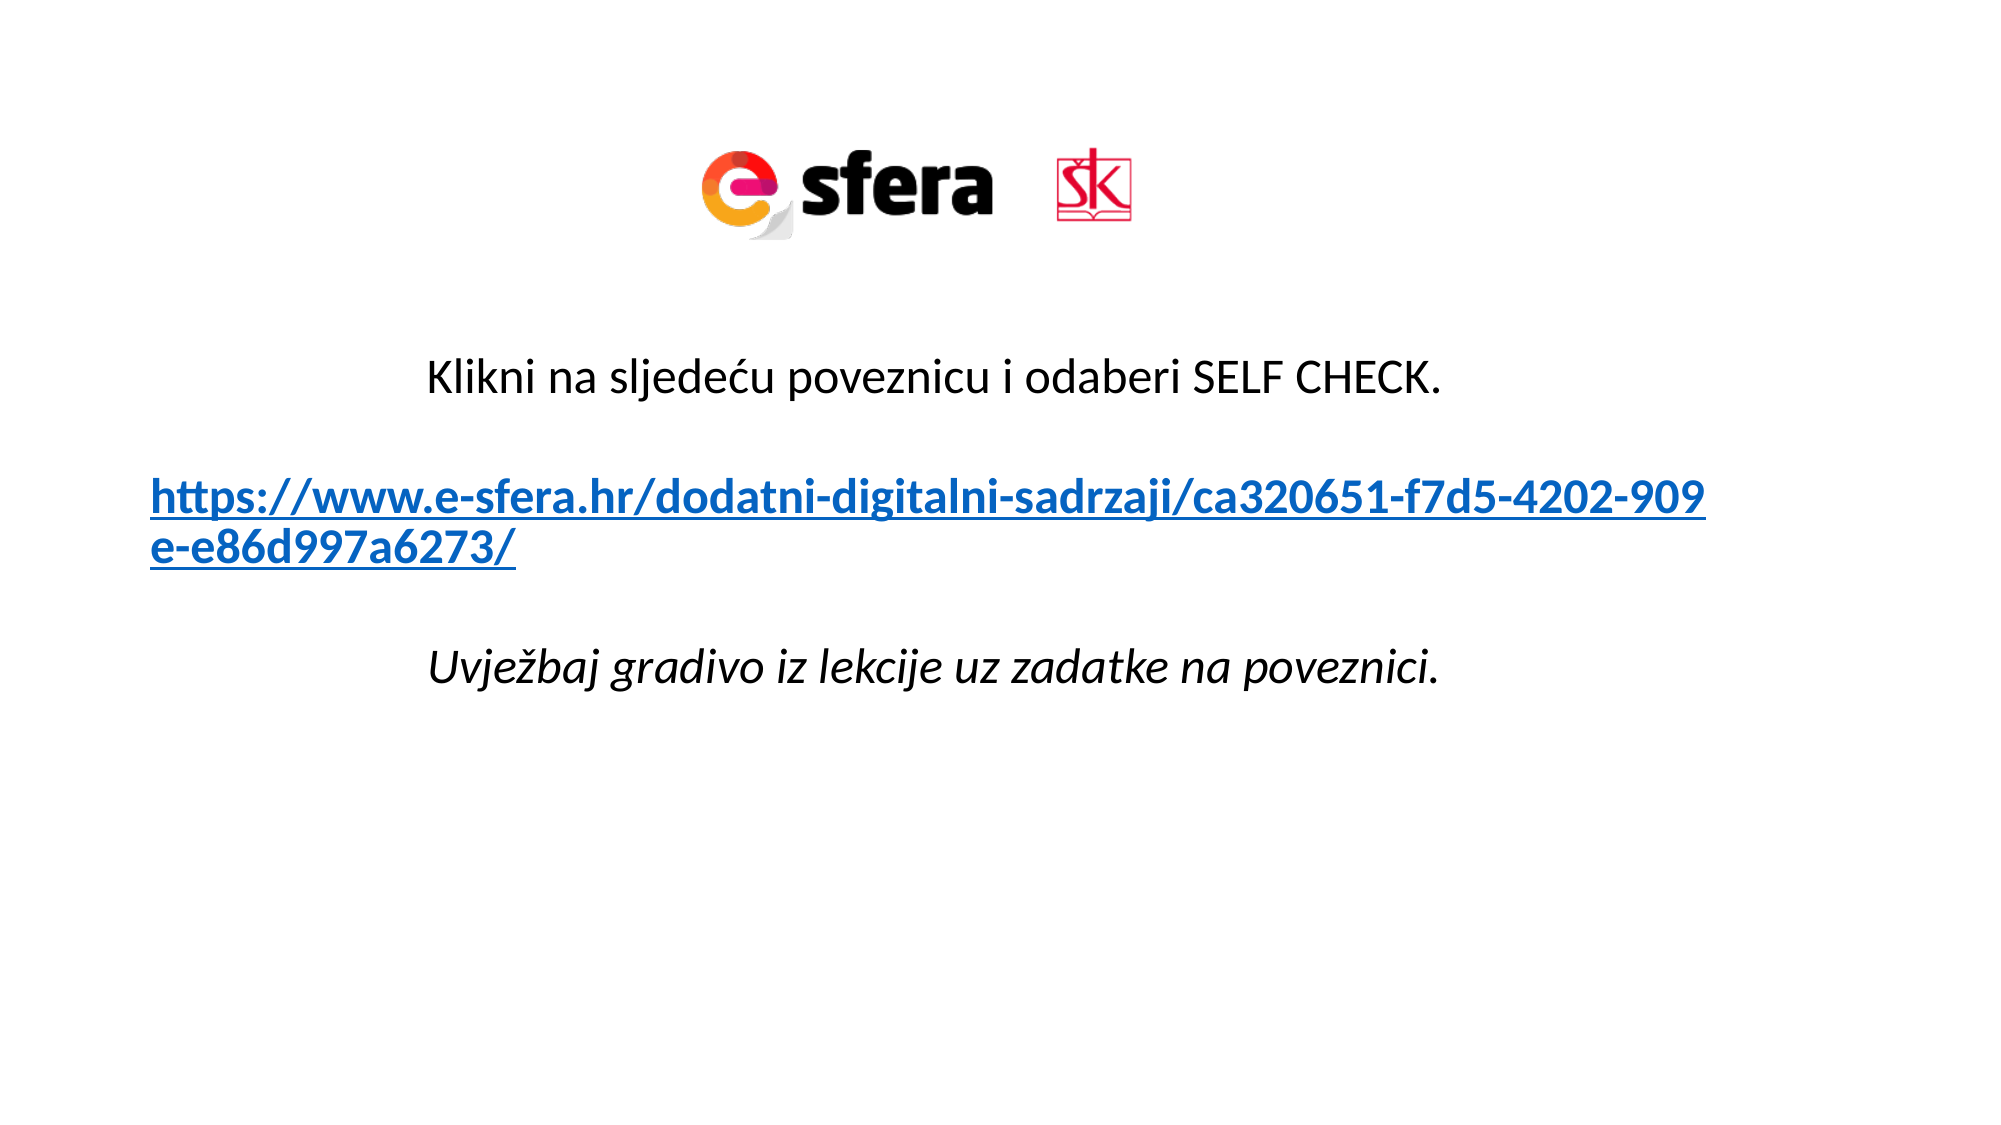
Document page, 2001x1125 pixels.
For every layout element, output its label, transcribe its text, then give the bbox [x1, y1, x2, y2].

picture [675, 71, 1169, 318]
text_box Klikni na sljedeću poveznicu i odaberi SELF CHECK. https://www.e-sfera.hr/dodatni-digitalni-sadrzaji/ca320651-f7d5-4202-909e-e86d997a6273/ Uvježbaj gradivo iz lekcije uz zadatke na poveznici. [135, 336, 1735, 651]
